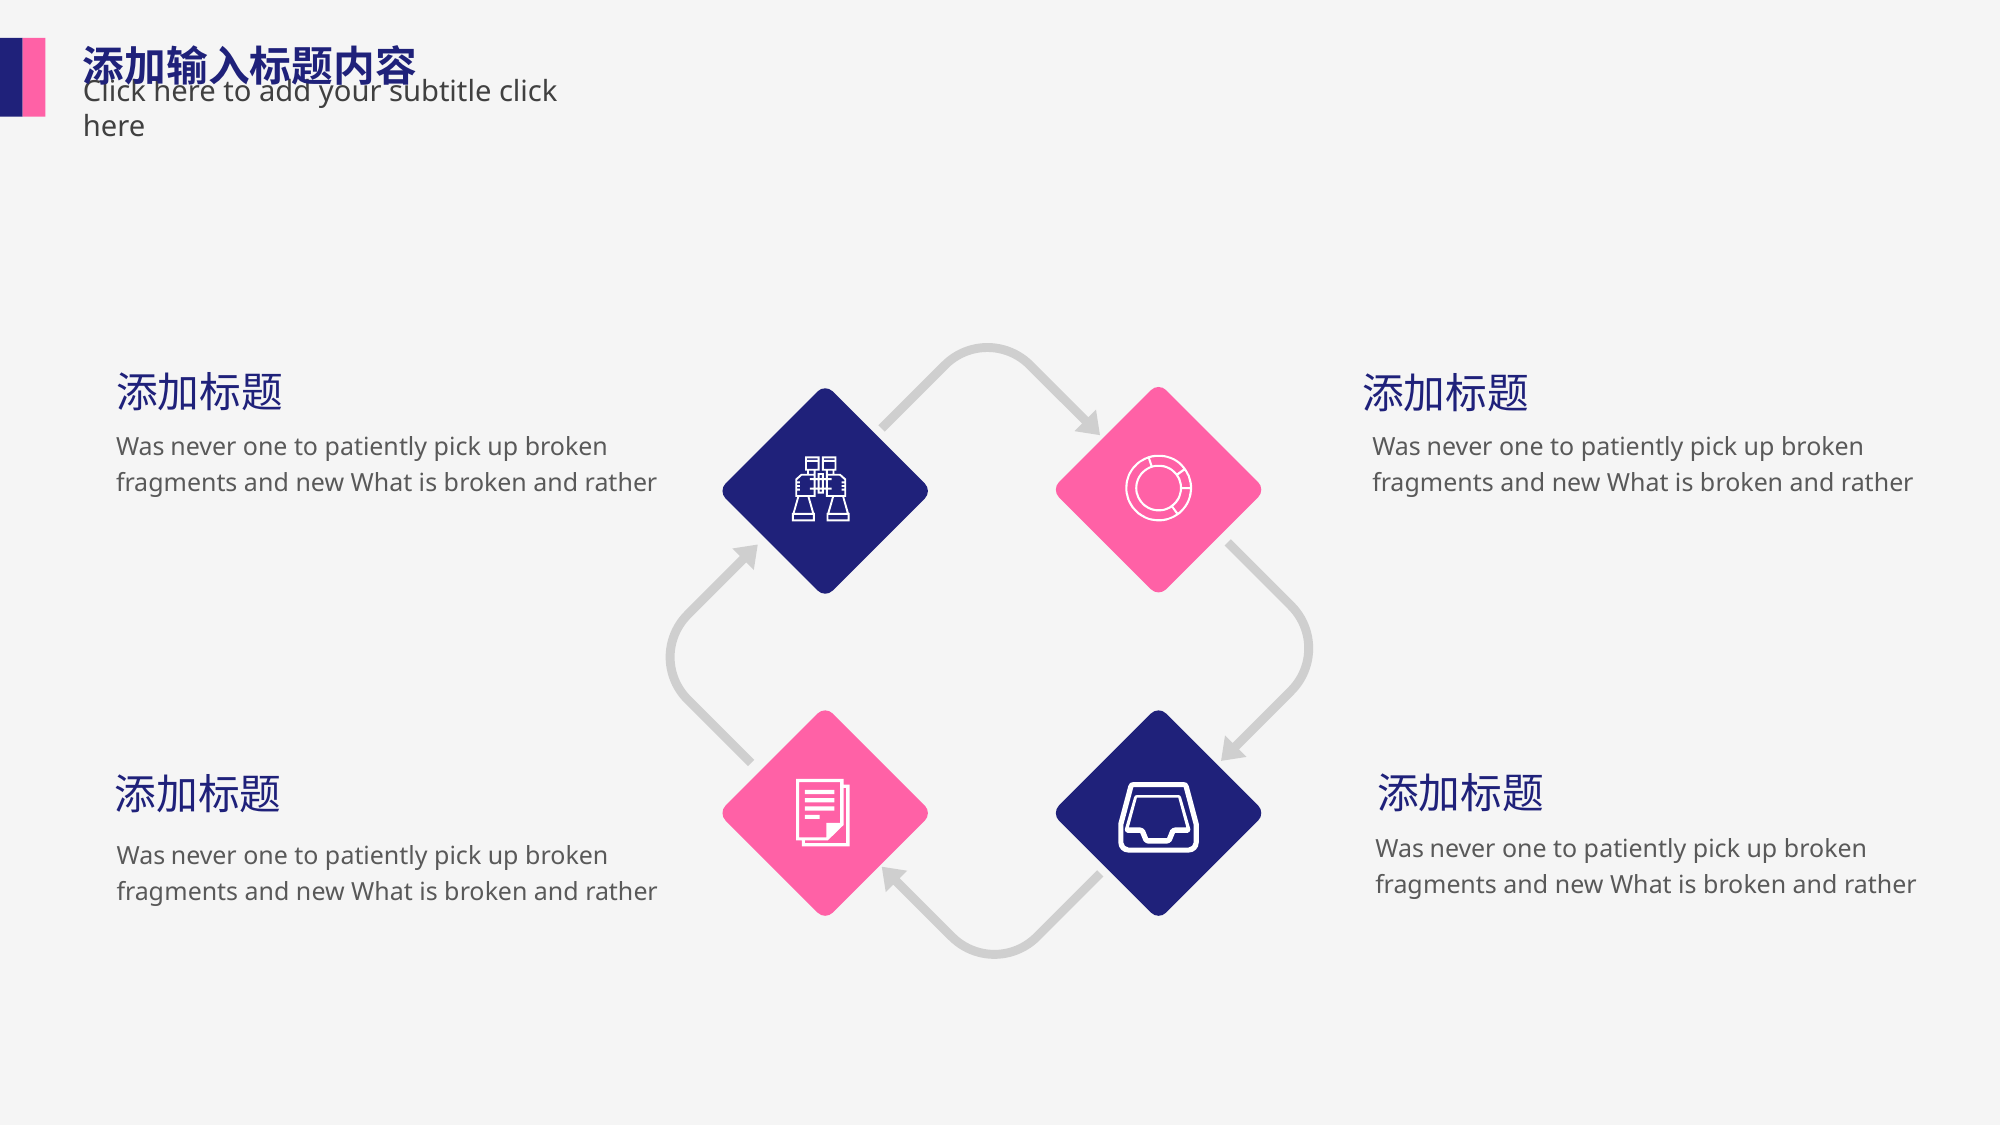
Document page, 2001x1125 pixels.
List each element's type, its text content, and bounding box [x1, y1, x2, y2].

text_box [665, 543, 759, 767]
text_box [721, 387, 929, 595]
text_box Was never one to patiently pick up broken fragments and new What is broken and rather [1372, 424, 1975, 497]
text_box [877, 342, 1101, 436]
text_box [1118, 781, 1199, 853]
text_box 添加输入标题内容 [68, 32, 437, 97]
text_box [1220, 538, 1314, 762]
text_box 添加标题 [1347, 359, 1591, 424]
text_box [22, 37, 46, 118]
text_box [1055, 386, 1262, 593]
text_box [1125, 454, 1193, 522]
text_box [1055, 709, 1262, 917]
text_box Was never one to patiently pick up broken fragments and new What is broken and rather [116, 833, 719, 906]
text_box Click here to add your subtitle click here [67, 78, 618, 136]
text_box [881, 866, 1105, 960]
text_box 添加标题 [99, 760, 343, 825]
text_box Was never one to patiently pick up broken fragments and new What is broken and rather [116, 424, 718, 497]
text_box [791, 456, 850, 522]
text_box Was never one to patiently pick up broken fragments and new What is broken and rather [1375, 826, 1978, 899]
text_box [796, 778, 850, 847]
text_box 添加标题 [101, 357, 344, 423]
text_box 添加标题 [1362, 759, 1606, 825]
text_box [0, 37, 22, 118]
text_box [721, 709, 929, 917]
